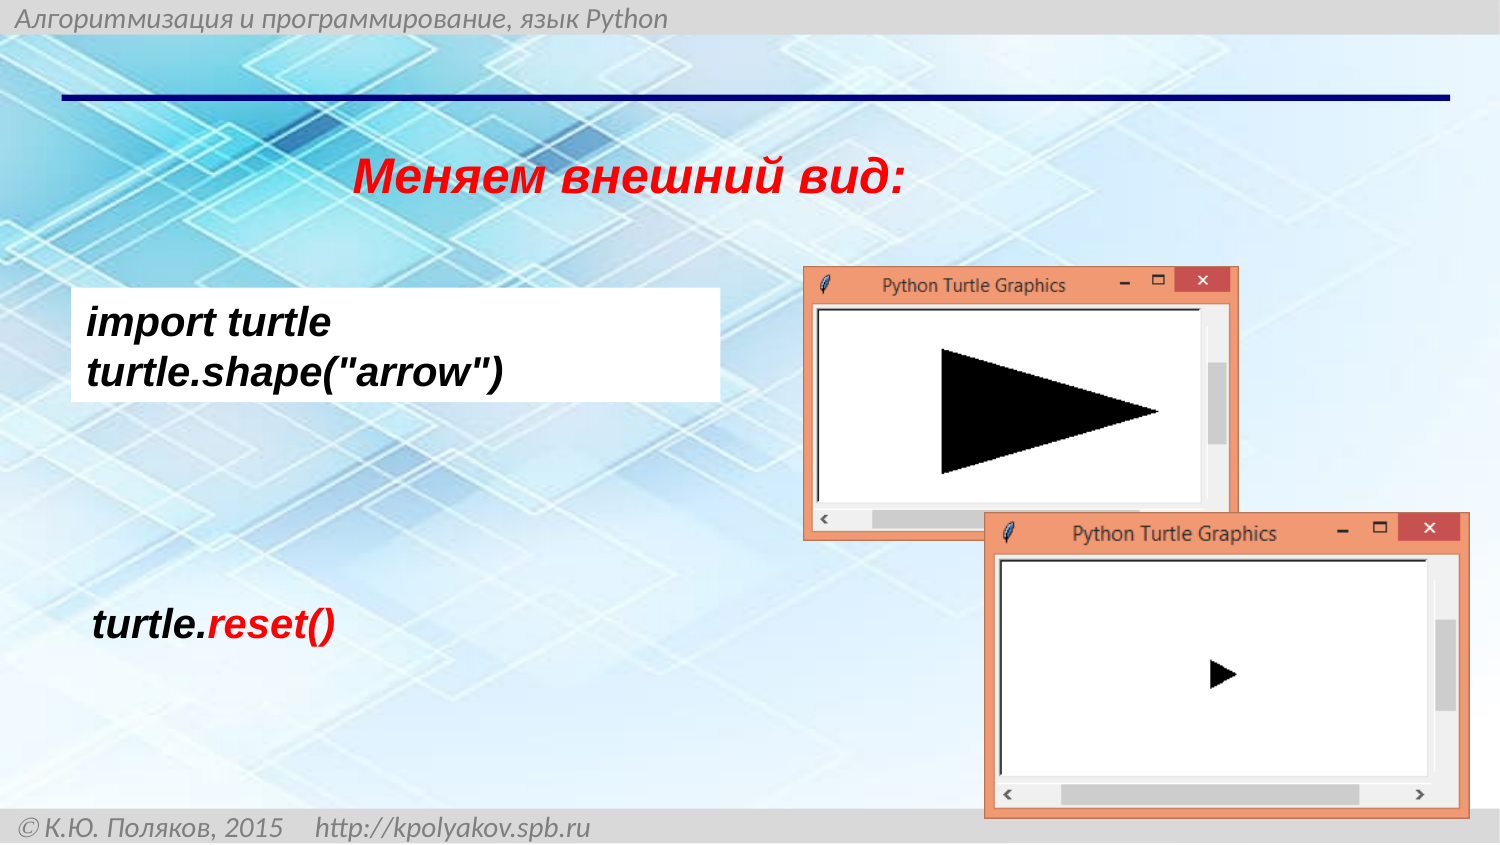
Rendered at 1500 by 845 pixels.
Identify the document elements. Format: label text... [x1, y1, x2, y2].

text_box [501, 11, 1441, 96]
text_box turtle.reset() [76, 589, 715, 654]
picture [0, 35, 1500, 820]
text_box Меняем внешний вид: [338, 136, 922, 211]
text_box import turtle turtle.shape("arrow") [69, 286, 723, 404]
